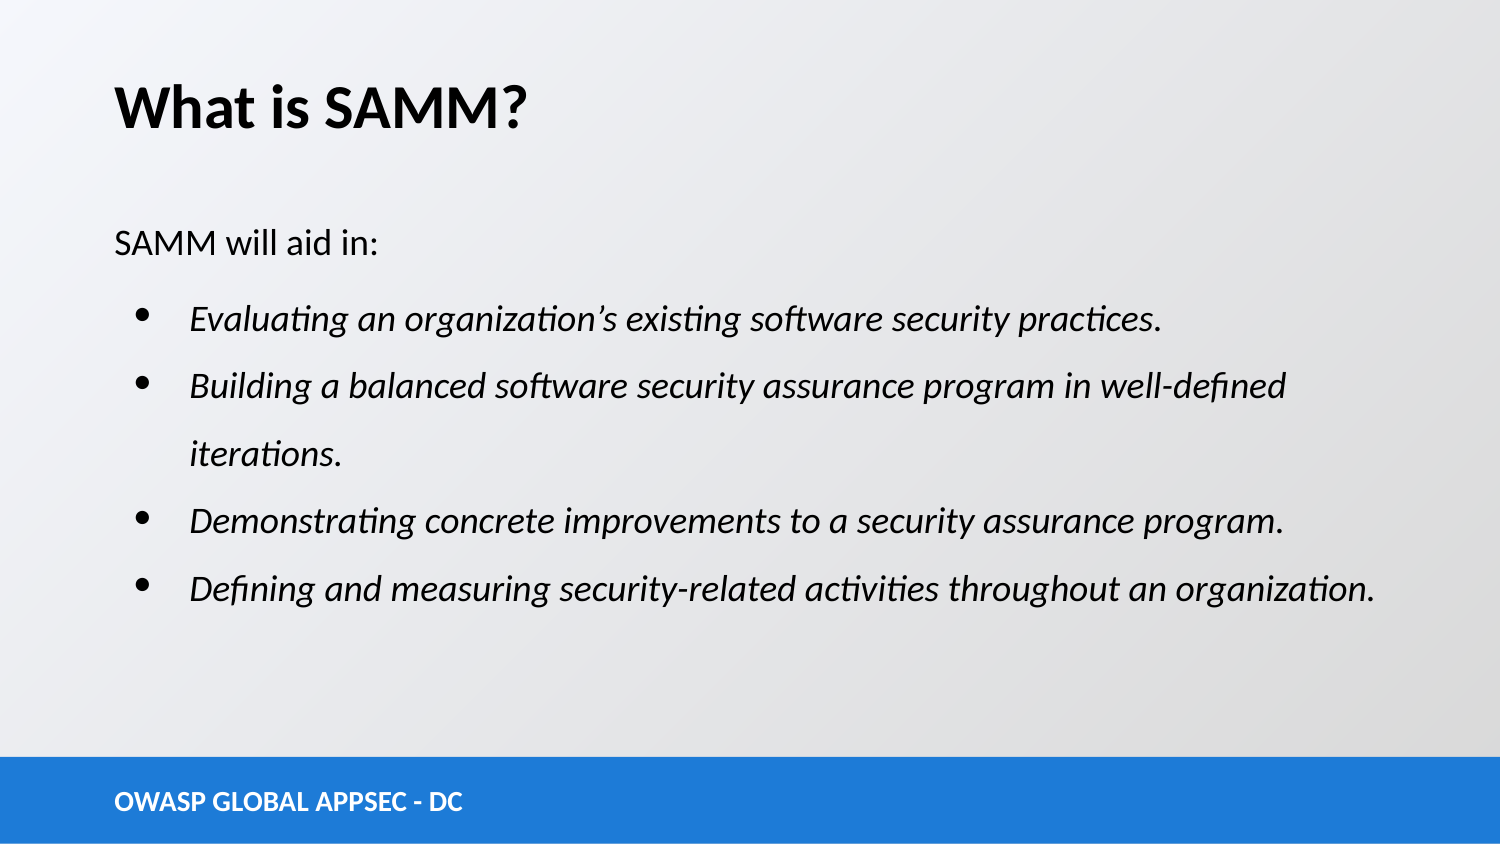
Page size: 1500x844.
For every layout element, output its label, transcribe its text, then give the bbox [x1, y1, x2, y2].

title What is SAMM? [103, 26, 1397, 189]
list SAMM will aid in: Evaluating an organization’s existing software security practices. Building a balanced software security assurance program in well-defined iterations. Demonstrating concrete improvements to a security assurance program. Defining and measuring security-related activities throughout an organization. [103, 189, 1397, 767]
